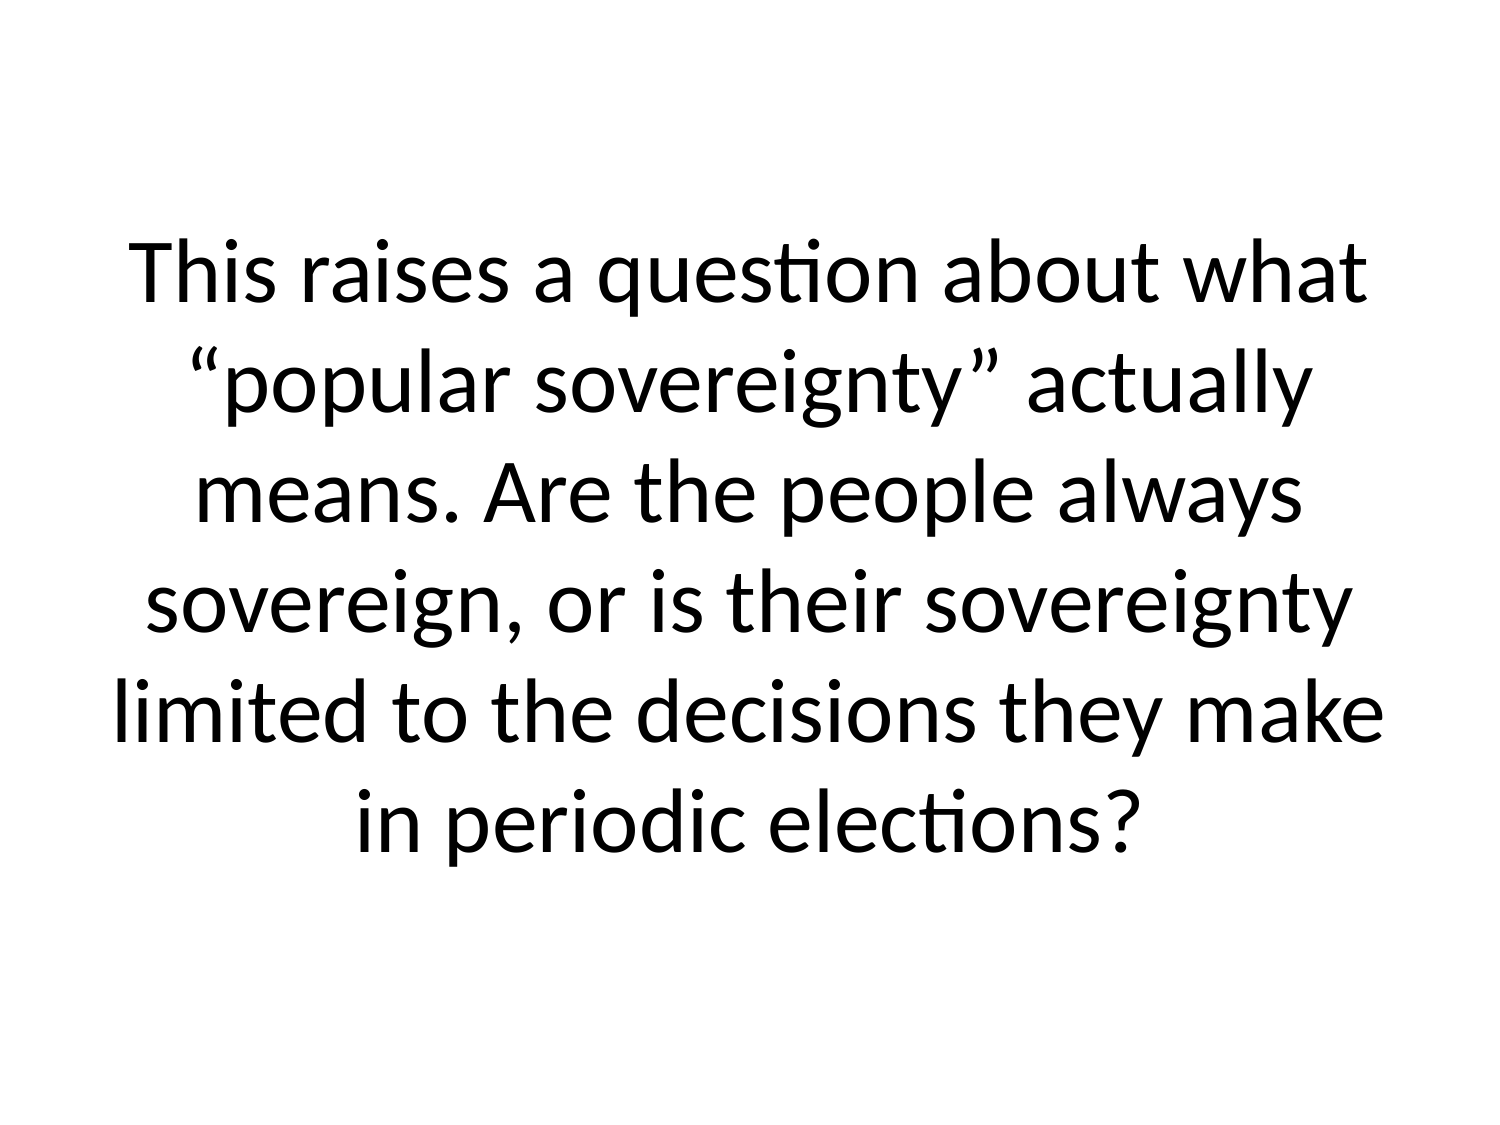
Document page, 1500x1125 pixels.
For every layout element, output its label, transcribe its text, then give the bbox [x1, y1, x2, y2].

title This raises a question about what “popular sovereignty” actually means. Are the people always sovereign, or is their sovereignty limited to the decisions they make in periodic elections? [74, 44, 1426, 1038]
